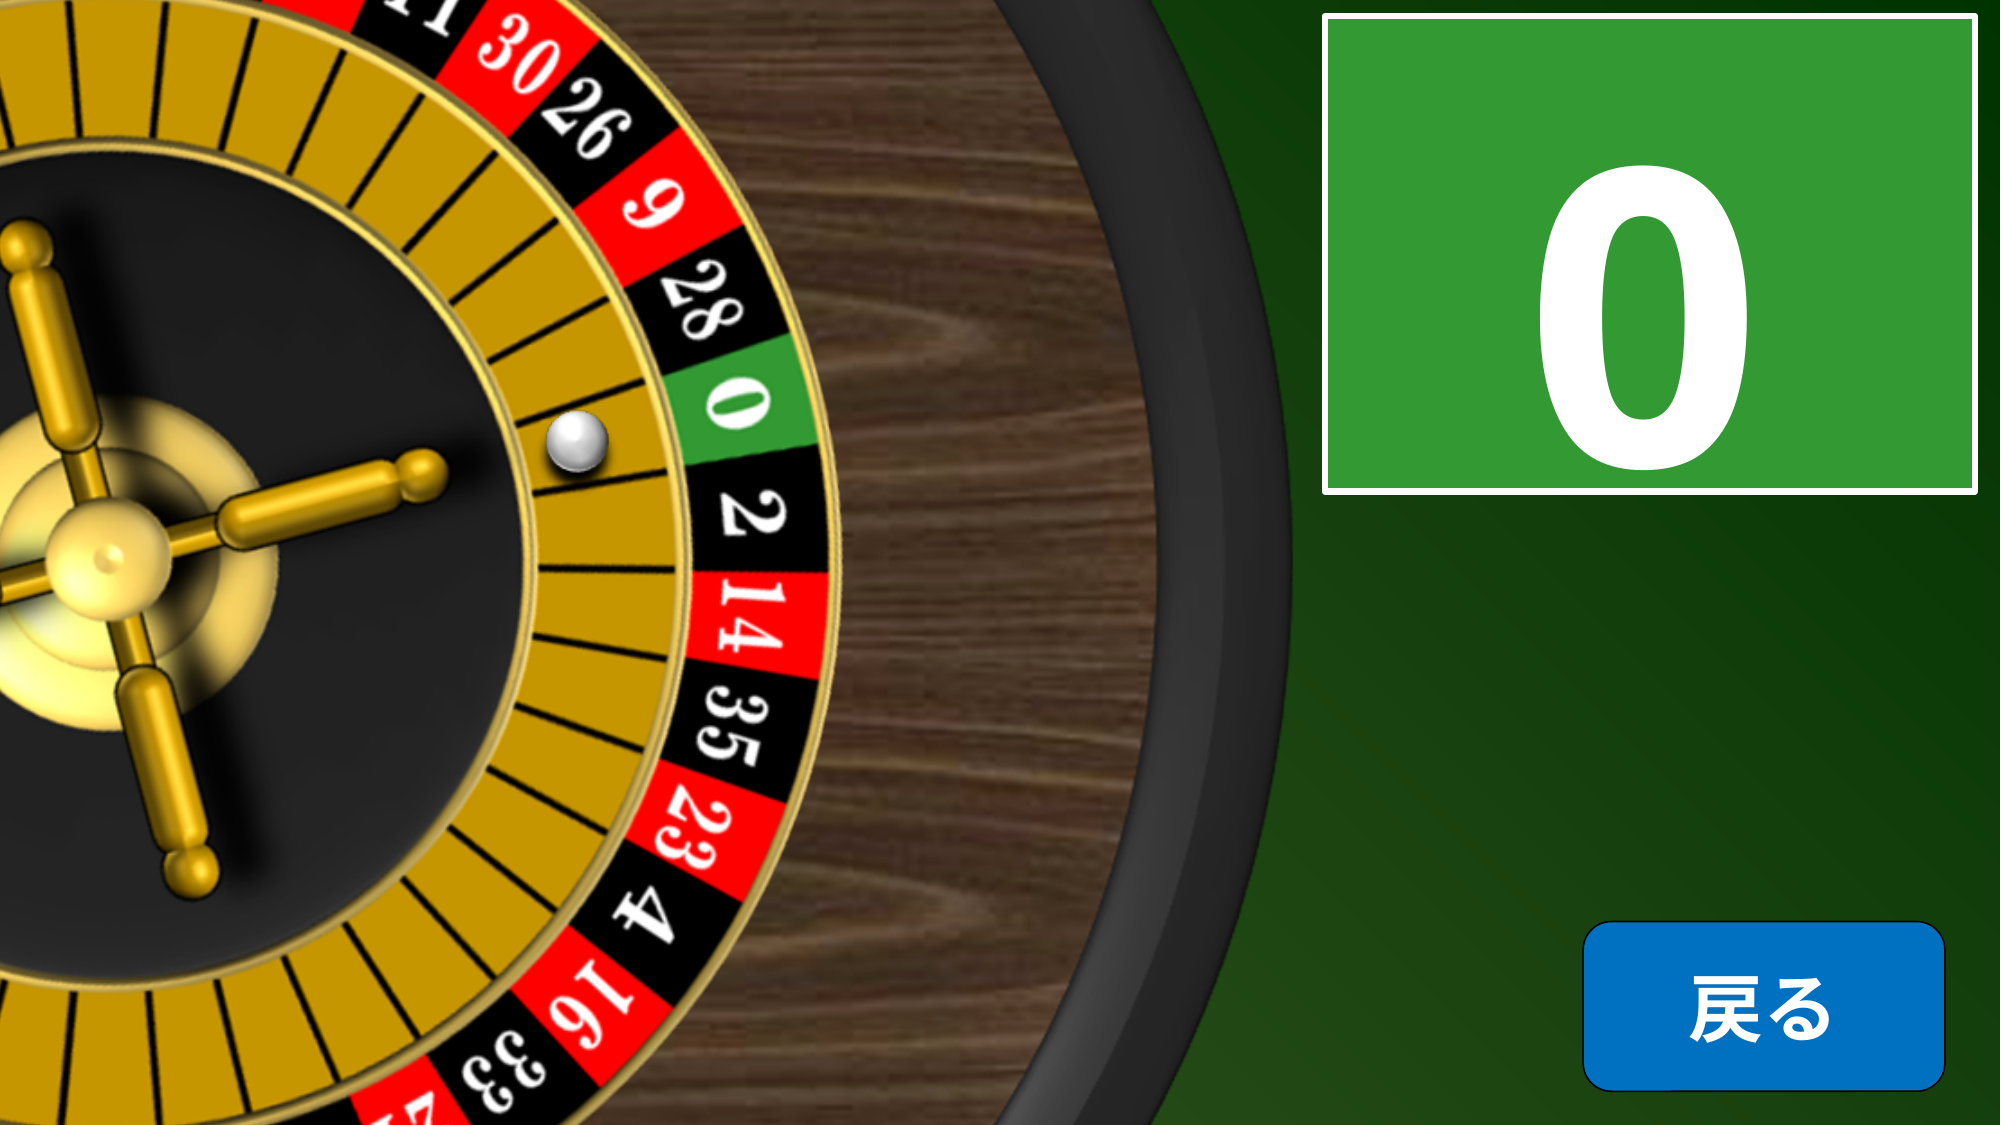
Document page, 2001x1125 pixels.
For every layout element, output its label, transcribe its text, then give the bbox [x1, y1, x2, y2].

text_box 0 [1510, 44, 1778, 558]
text_box 戻る [1583, 921, 1945, 1092]
picture [0, 0, 1297, 1125]
text_box [1324, 16, 1975, 492]
